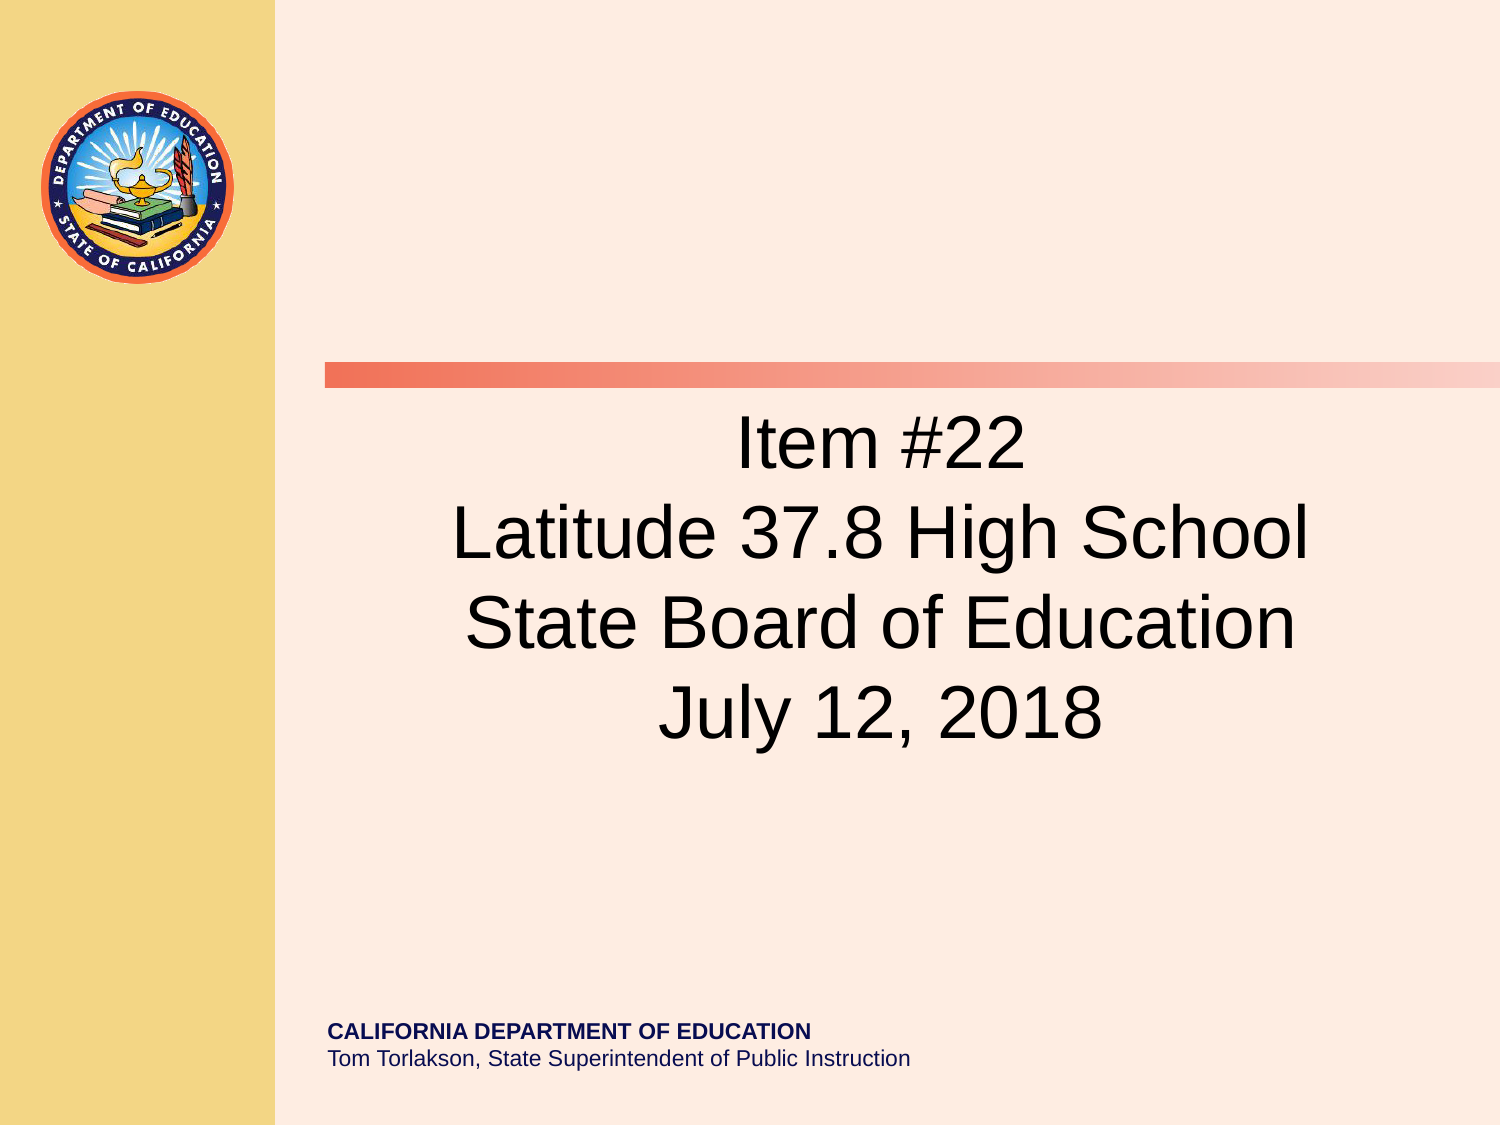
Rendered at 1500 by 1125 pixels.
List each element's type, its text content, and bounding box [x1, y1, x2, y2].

picture [24, 74, 250, 300]
title Item #22 Latitude 37.8 High School State Board of Education July 12, 2018 [324, 375, 1438, 773]
